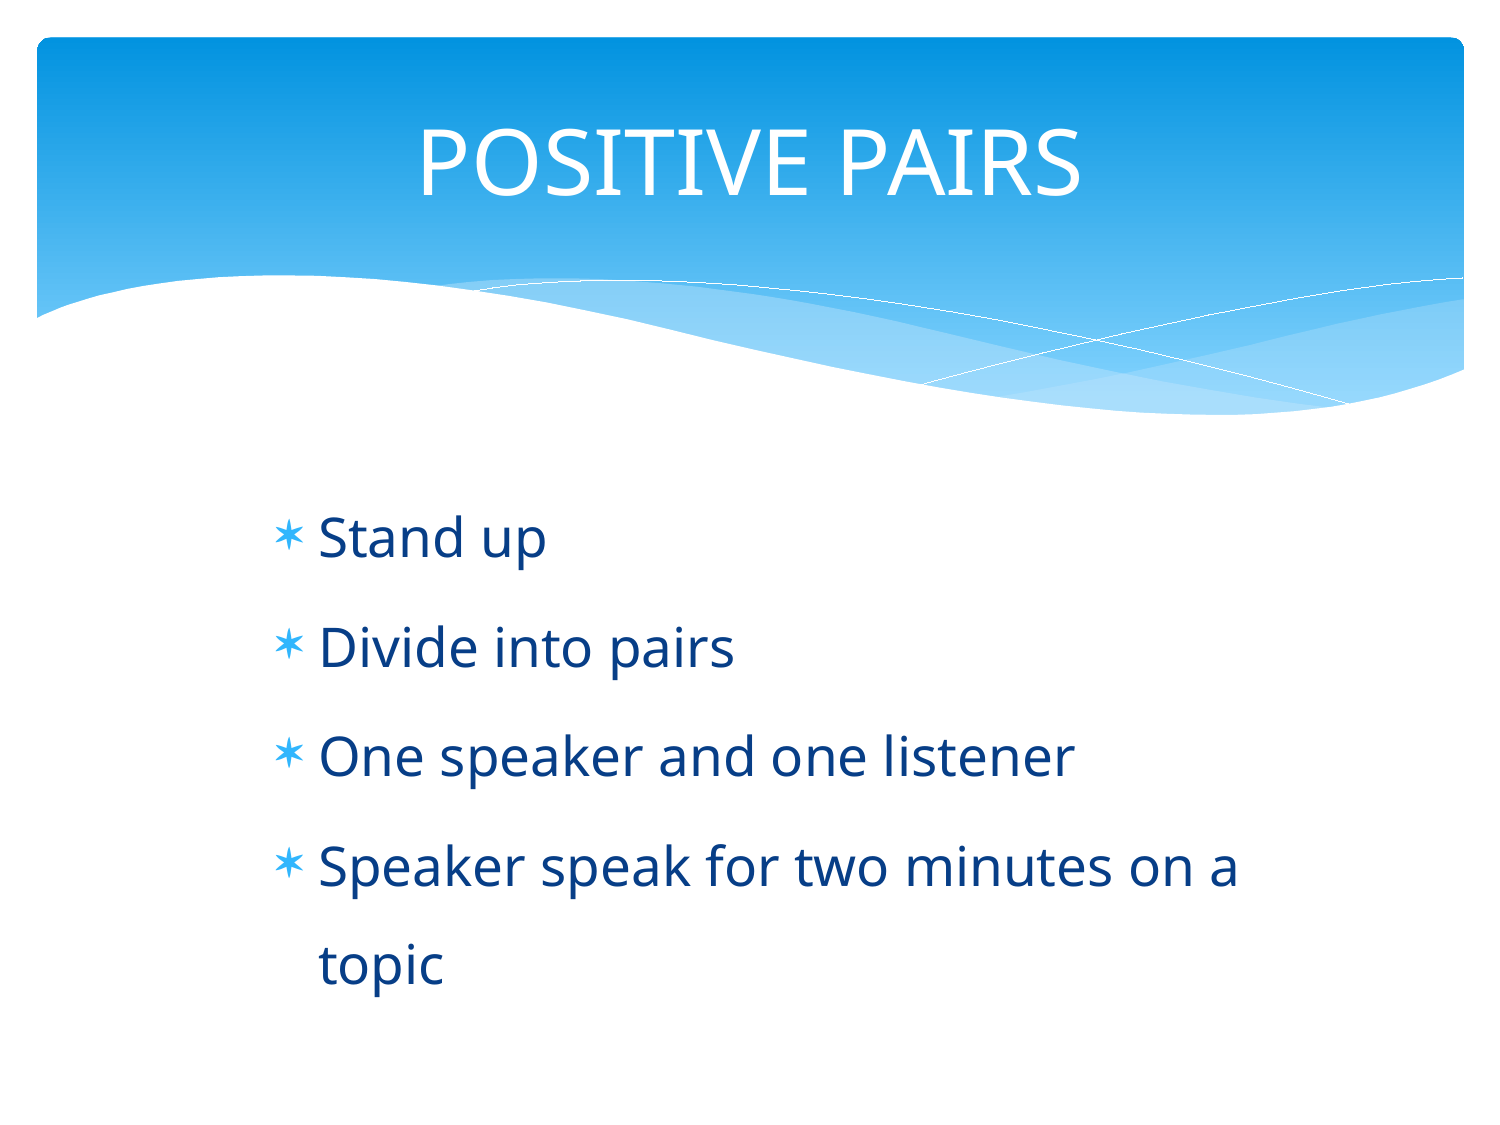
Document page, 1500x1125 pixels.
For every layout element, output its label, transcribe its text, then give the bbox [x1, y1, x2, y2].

list Stand up Divide into pairs One speaker and one listener Speaker speak for two minutes on a topic [260, 463, 1359, 1005]
title POSITIVE PAIRS [75, 55, 1425, 261]
